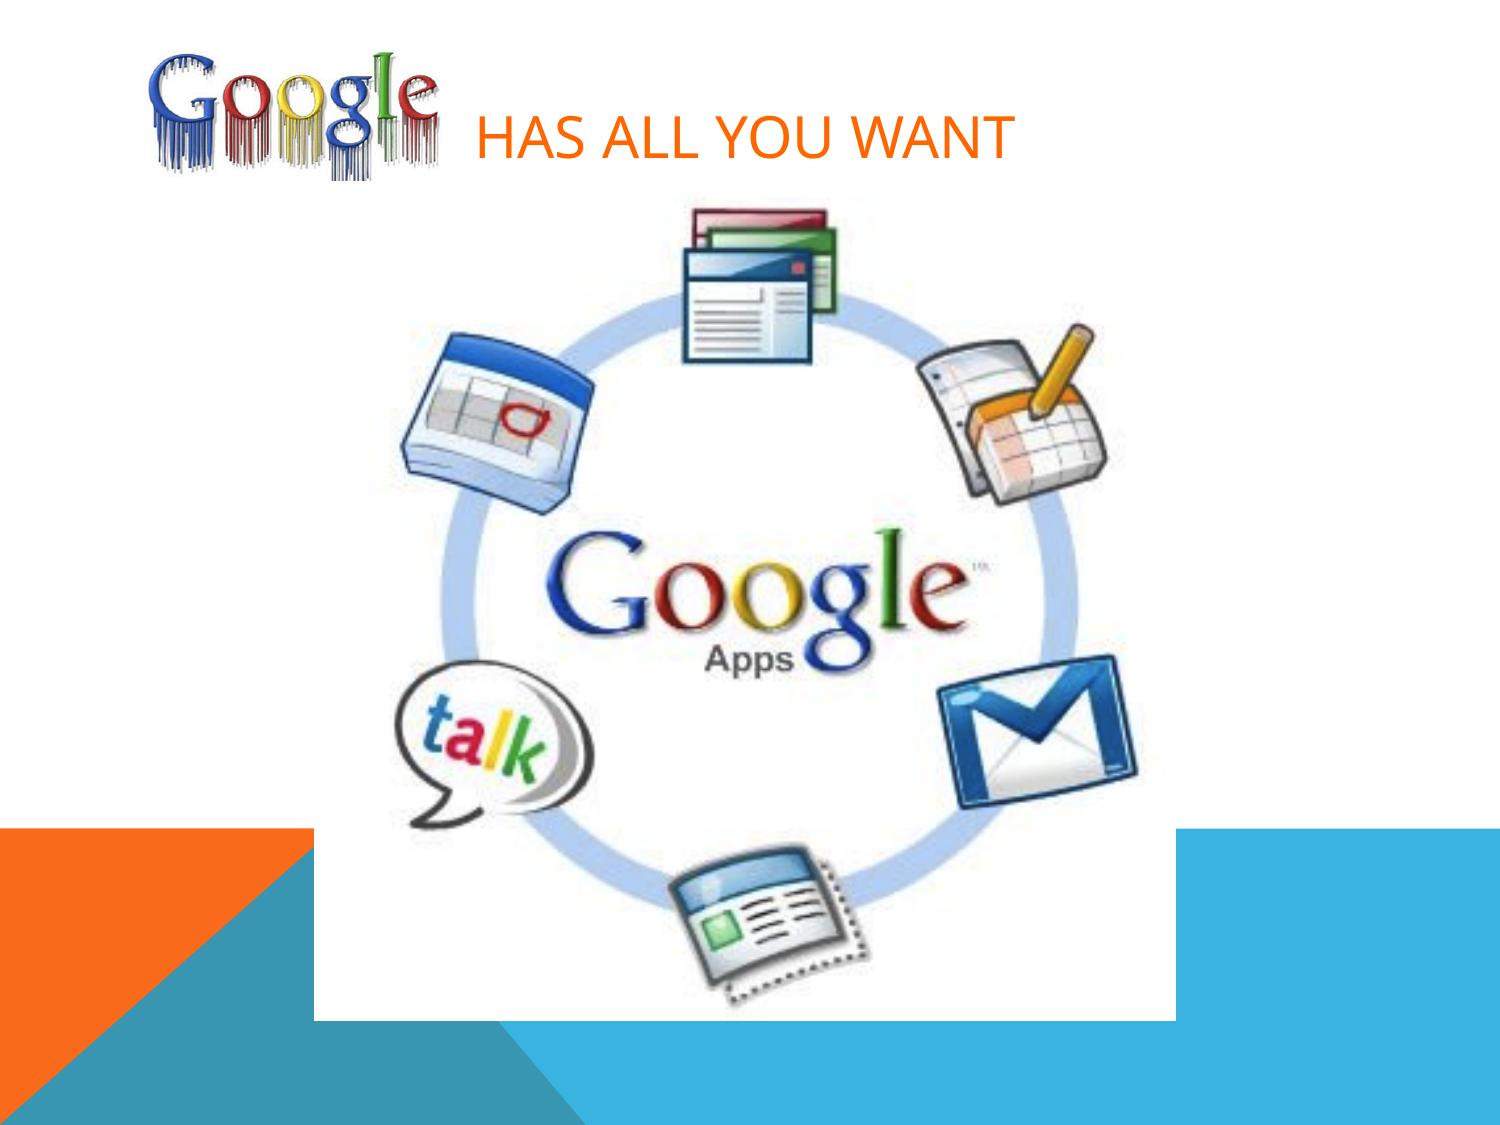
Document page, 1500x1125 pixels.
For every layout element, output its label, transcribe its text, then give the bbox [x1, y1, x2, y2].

title Has all you want [459, 90, 1333, 181]
picture [134, 49, 441, 181]
picture [314, 196, 1176, 1021]
